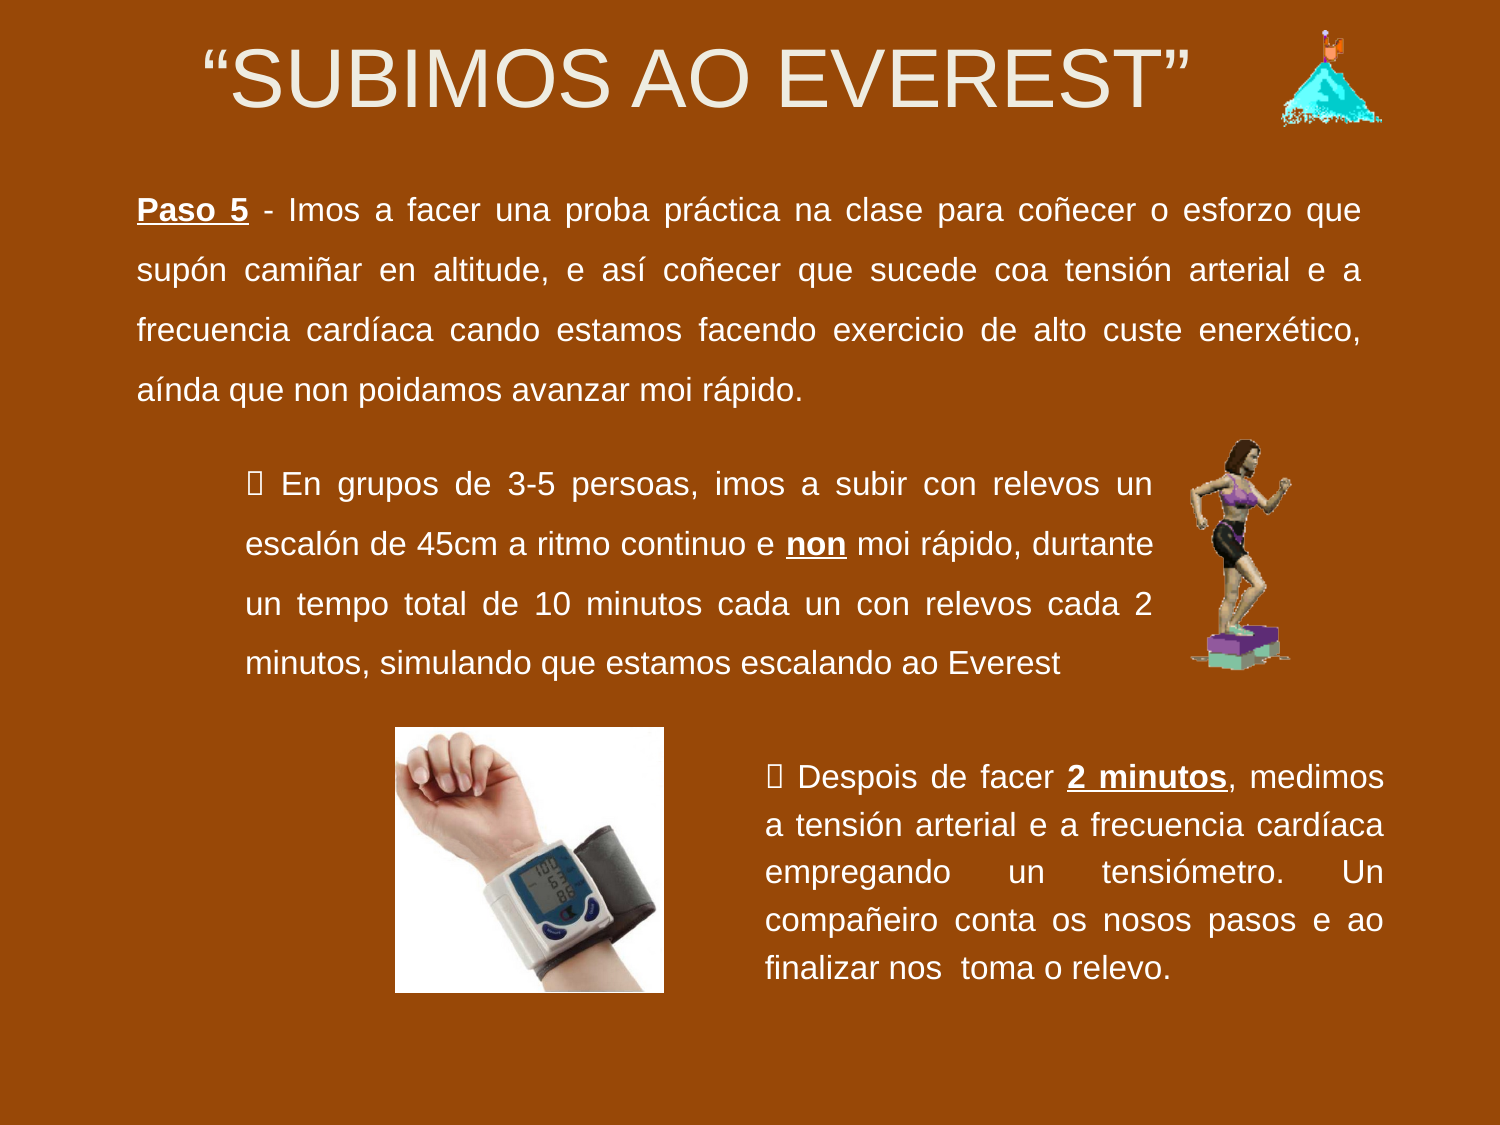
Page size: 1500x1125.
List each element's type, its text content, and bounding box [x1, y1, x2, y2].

text_box  En grupos de 3-5 persoas, imos a subir con relevos un escalón de 45cm a ritmo continuo e non moi rápido, durtante un tempo total de 10 minutos cada un con relevos cada 2 minutos, simulando que estamos escalando ao Everest [230, 434, 1170, 689]
picture [1163, 396, 1314, 679]
text_box  Despois de facer 2 minutos, medimos a tensión arterial e a frecuencia cardíaca empregando un tensiómetro. Un compañeiro conta os nosos pasos e ao finalizar nos toma o relevo. [749, 739, 1400, 994]
title “SUBIMOS AO EVEREST” [135, 0, 1258, 149]
text_box Paso 5 - Imos a facer una proba práctica na clase para coñecer o esforzo que supón camiñar en altitude, e así coñecer que sucede coa tensión arterial e a frecuencia cardíaca cando estamos facendo exercicio de alto custe enerxético, aínda que non poidamos avanzar moi rápido. [121, 160, 1379, 416]
picture [395, 727, 665, 993]
picture [1281, 30, 1382, 127]
